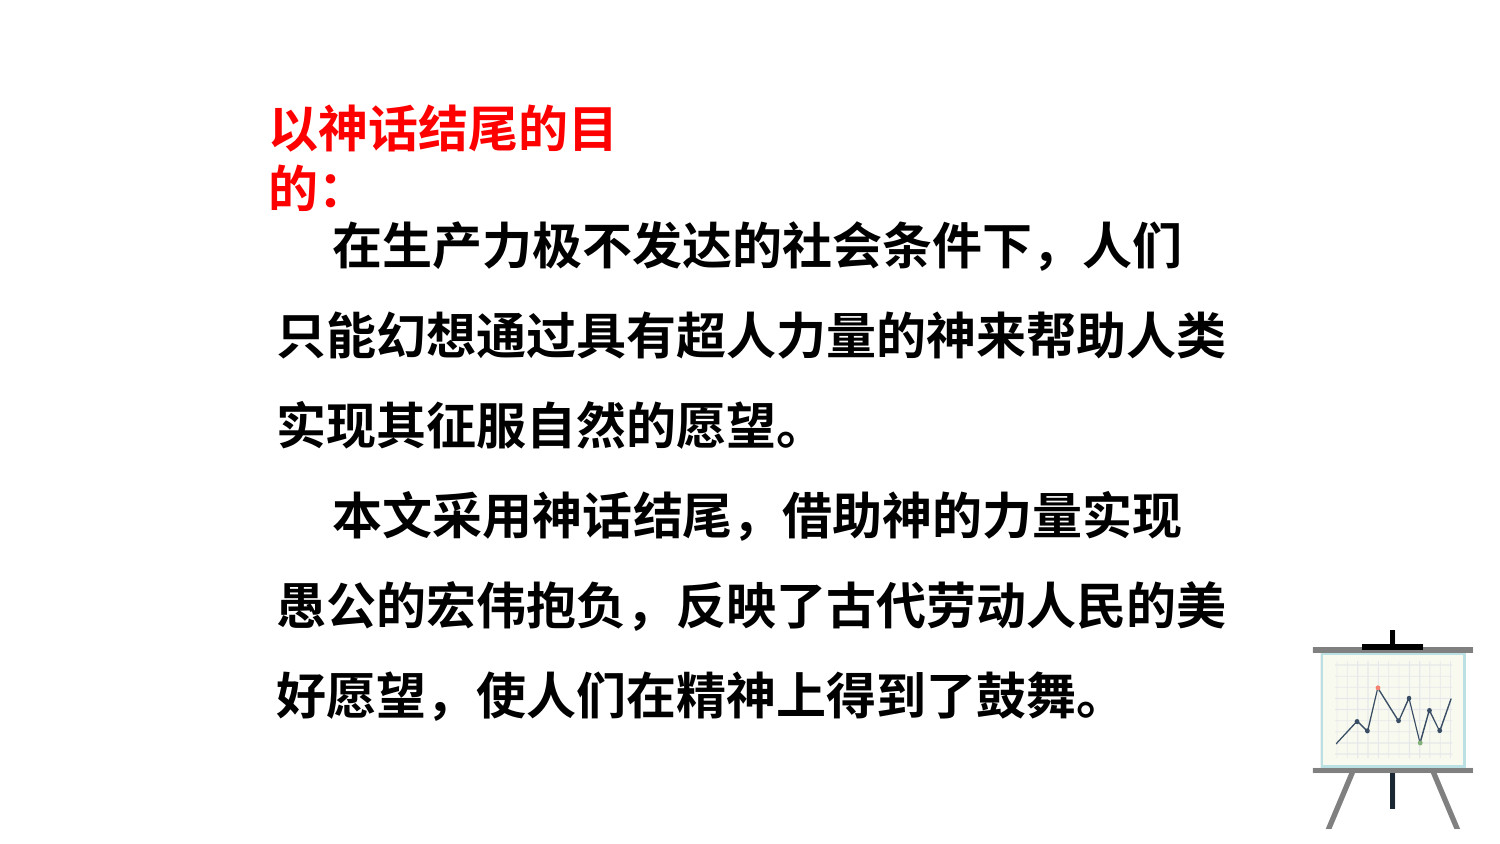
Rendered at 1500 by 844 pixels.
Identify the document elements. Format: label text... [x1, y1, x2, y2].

text_box 在生产力极不发达的社会条件下，人们只能幻想通过具有超人力量的神来帮助人类实现其征服自然的愿望。 本文采用神话结尾，借助神的力量实现愚公的宏伟抱负，反映了古代劳动人民的美好愿望，使人们在精神上得到了鼓舞。 [261, 177, 1244, 732]
text_box 以神话结尾的目的： [253, 89, 703, 225]
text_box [1312, 630, 1474, 830]
